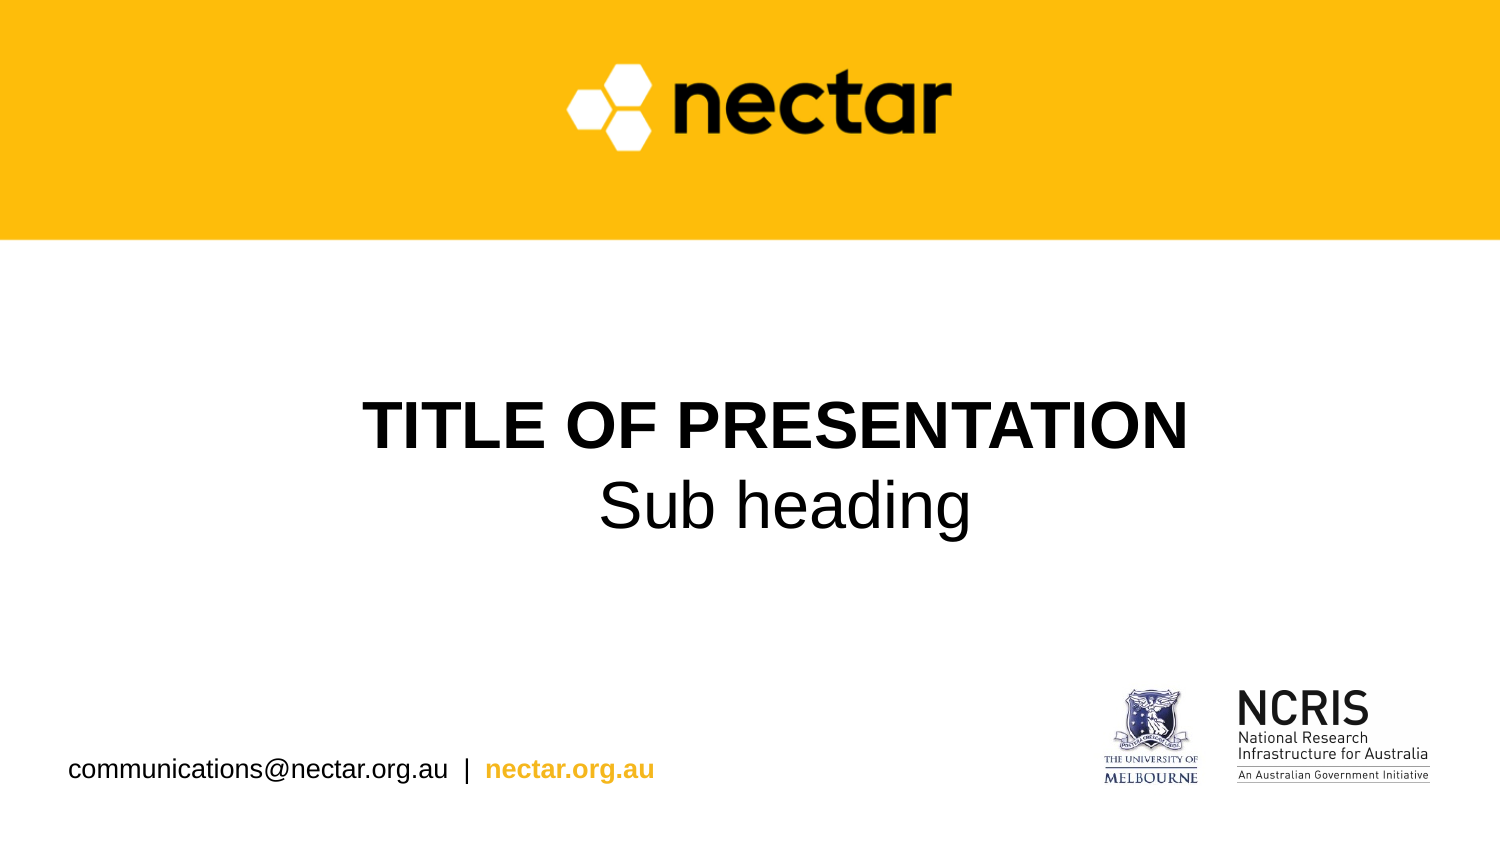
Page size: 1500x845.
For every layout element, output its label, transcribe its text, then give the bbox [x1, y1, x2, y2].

picture [0, 0, 1500, 845]
text_box communications@nectar.org.au | nectar.org.au [53, 743, 1049, 792]
text_box TITLE OF PRESENTATION Sub heading [100, 374, 1471, 550]
